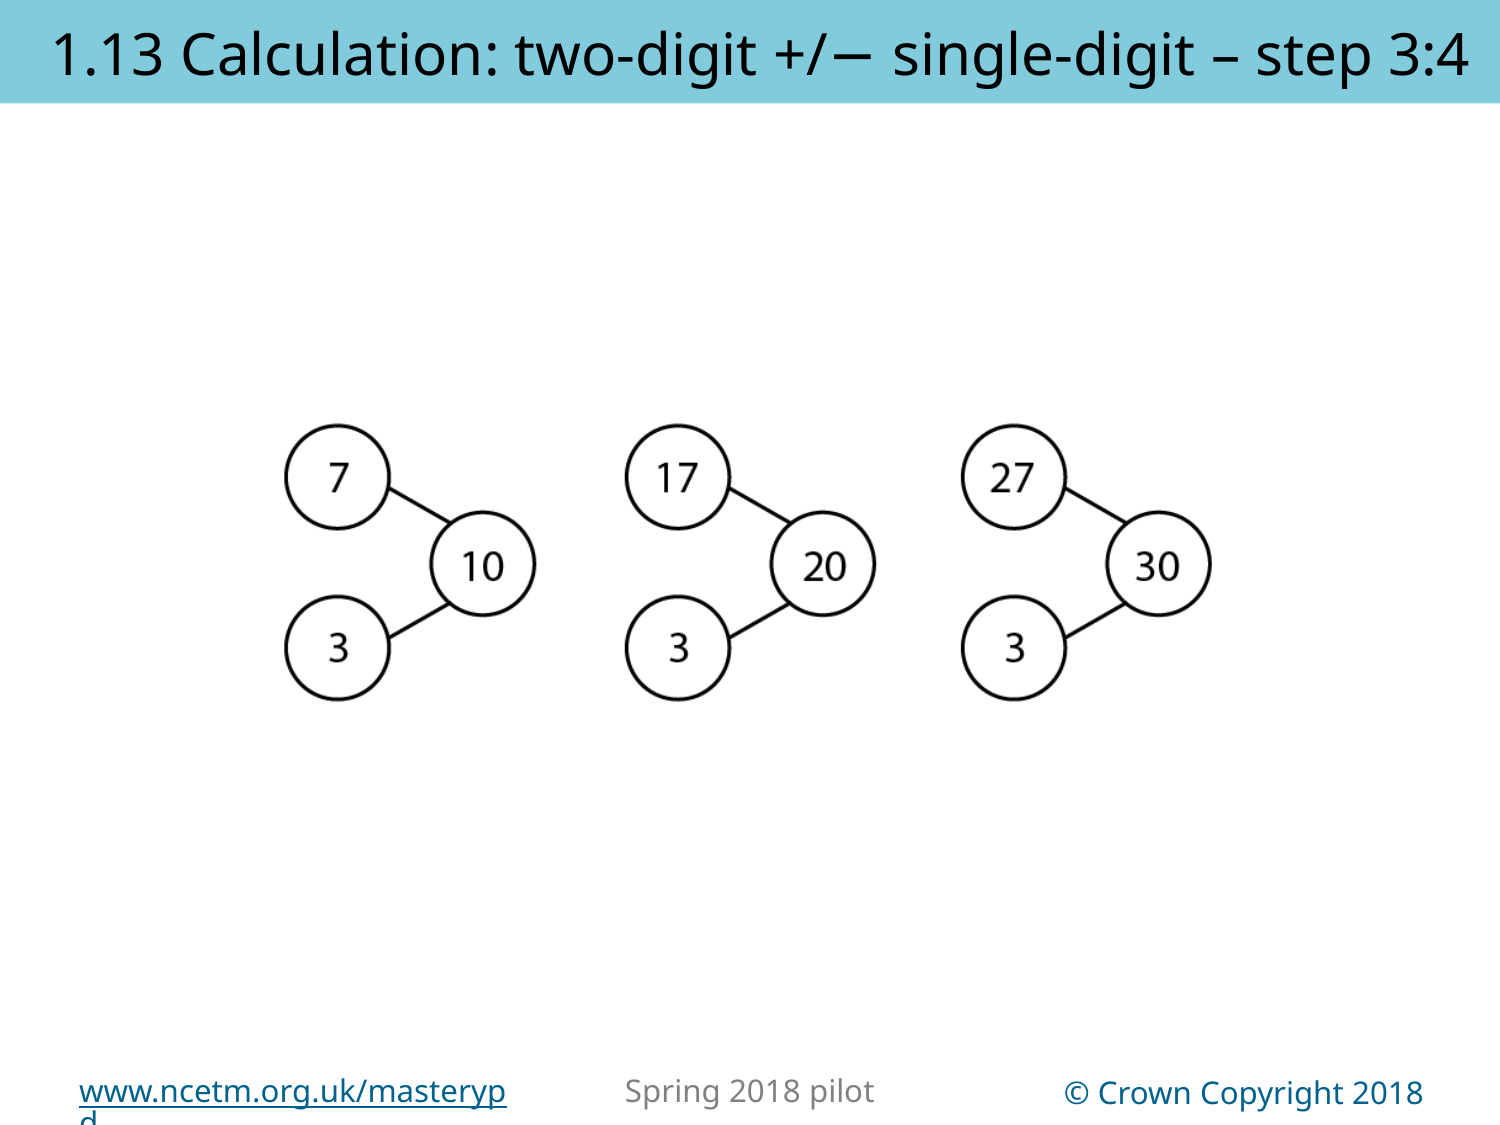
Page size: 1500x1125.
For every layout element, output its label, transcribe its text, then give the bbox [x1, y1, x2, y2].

list 1.13 Calculation: two-digit +/− single-digit – step 3:4 [0, 0, 1500, 104]
picture [950, 416, 1223, 709]
picture [277, 416, 550, 709]
picture [619, 416, 881, 709]
